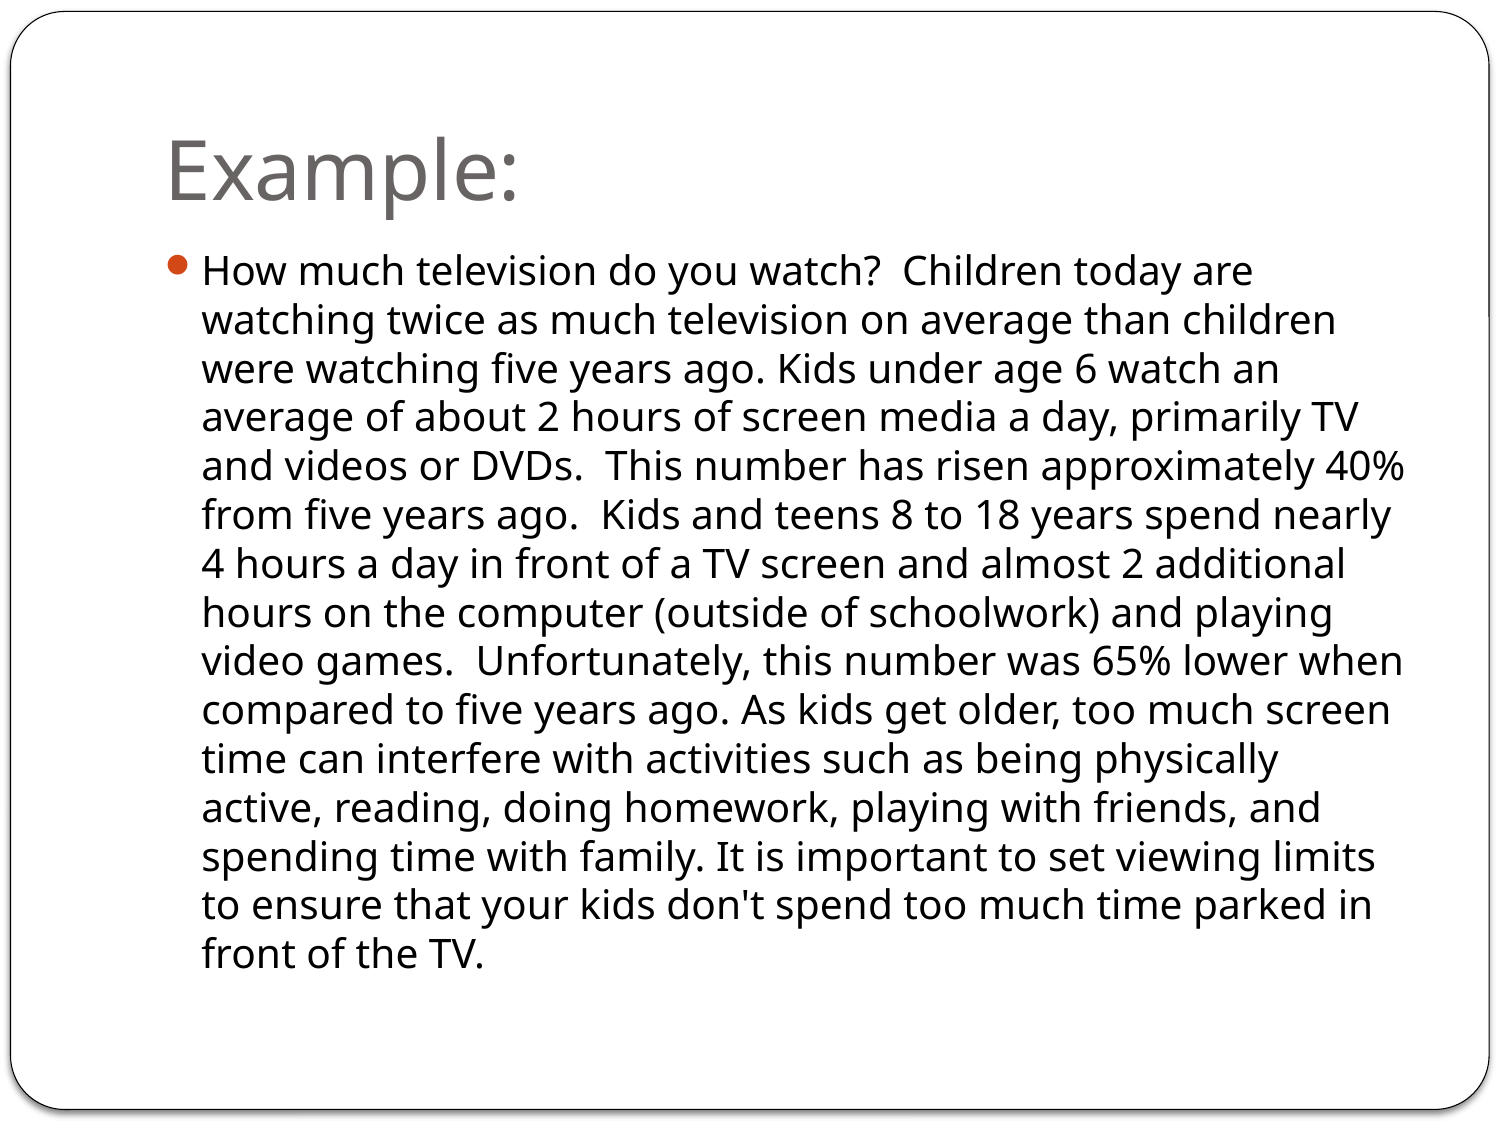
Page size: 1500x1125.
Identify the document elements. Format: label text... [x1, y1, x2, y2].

list How much television do you watch? Children today are watching twice as much television on average than children were watching five years ago. Kids under age 6 watch an average of about 2 hours of screen media a day, primarily TV and videos or DVDs. This number has risen approximately 40% from five years ago. Kids and teens 8 to 18 years spend nearly 4 hours a day in front of a TV screen and almost 2 additional hours on the computer (outside of schoolwork) and playing video games. Unfortunately, this number was 65% lower when compared to five years ago. As kids get older, too much screen time can interfere with activities such as being physically active, reading, doing homework, playing with friends, and spending time with family. It is important to set viewing limits to ensure that your kids don't spend too much time parked in front of the TV. [150, 237, 1425, 988]
title Example: [150, 45, 1425, 233]
